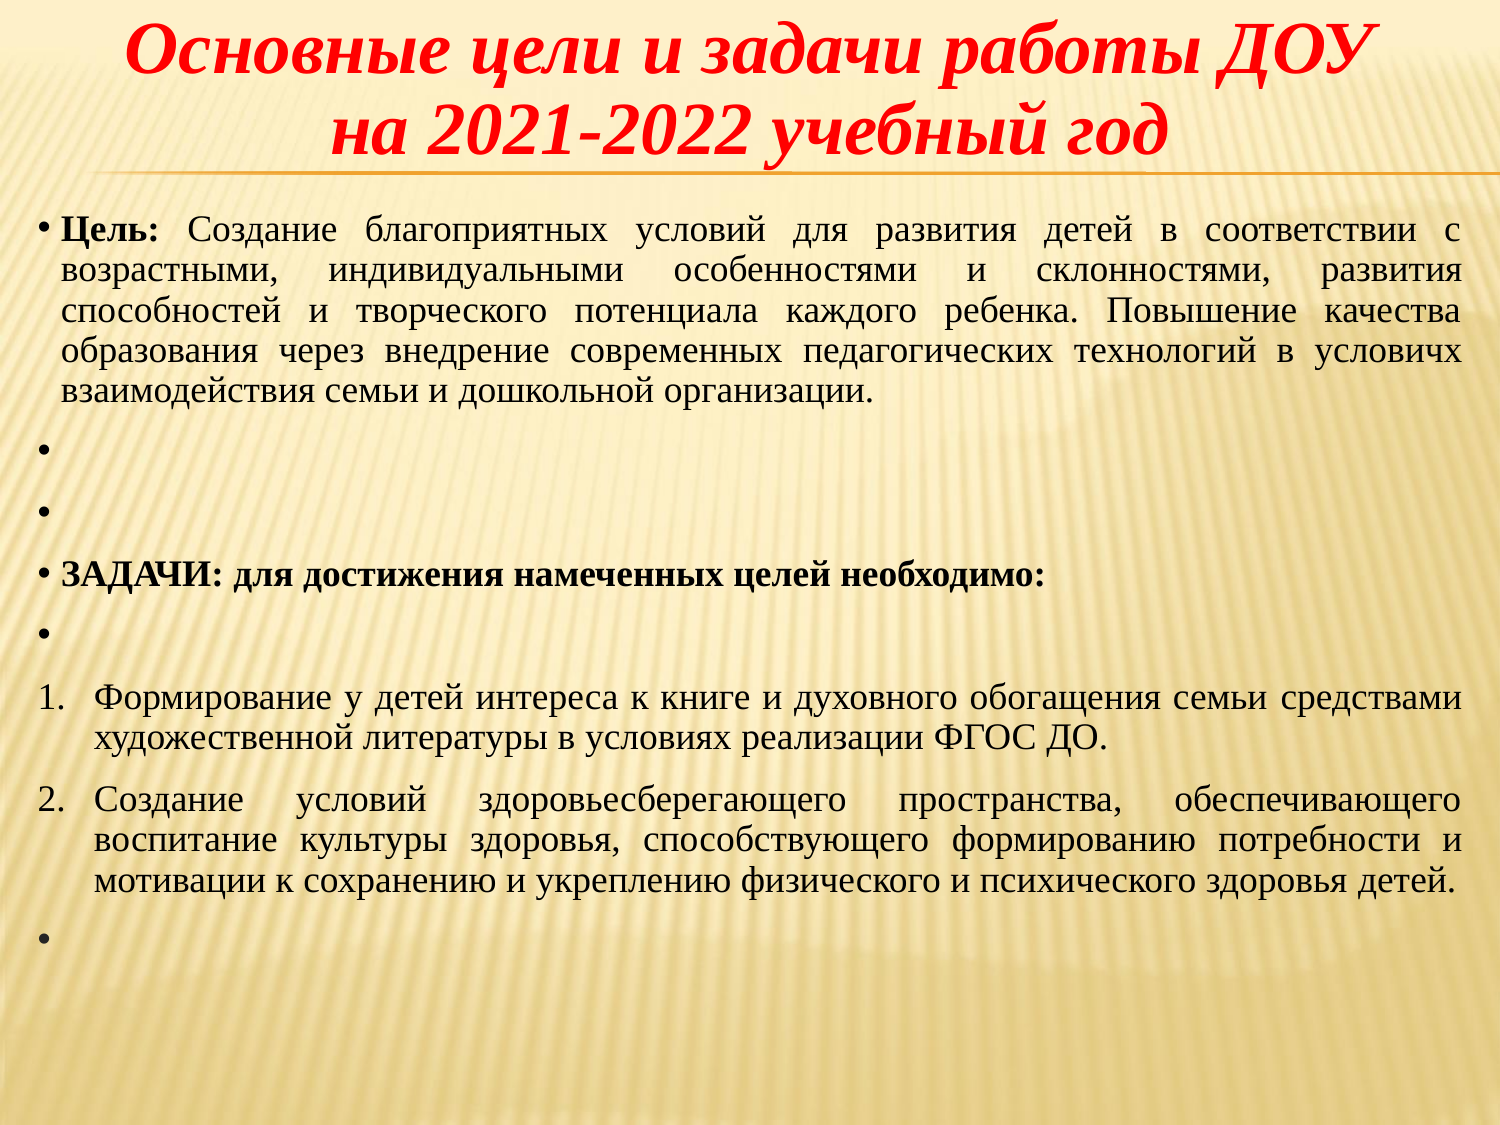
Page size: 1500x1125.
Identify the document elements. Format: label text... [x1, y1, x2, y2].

subtitle Цель: Создание благоприятных условий для развития детей в соответствии с возрастными, индивидуальными особенностями и склонностями, развития способностей и творческого потенциала каждого ребенка. Повышение качества образования через внедрение современных педагогических технологий в условичх взаимодействия семьи и дошкольной организации. ЗАДАЧИ: для достижения намеченных целей необходимо: Формирование у детей интереса к книге и духовного обогащения семьи средствами художественной литературы в условиях реализации ФГОС ДО. Создание условий здоровьесберегающего пространства, обеспечивающего воспитание культуры здоровья, способствующего формированию потребности и мотивации к сохранению и укреплению физического и психического здоровья детей. [37, 272, 1463, 1125]
title Основные цели и задачи работы ДОУ на 2021-2022 учебный год [75, 0, 1425, 180]
picture [0, 0, 1500, 1125]
